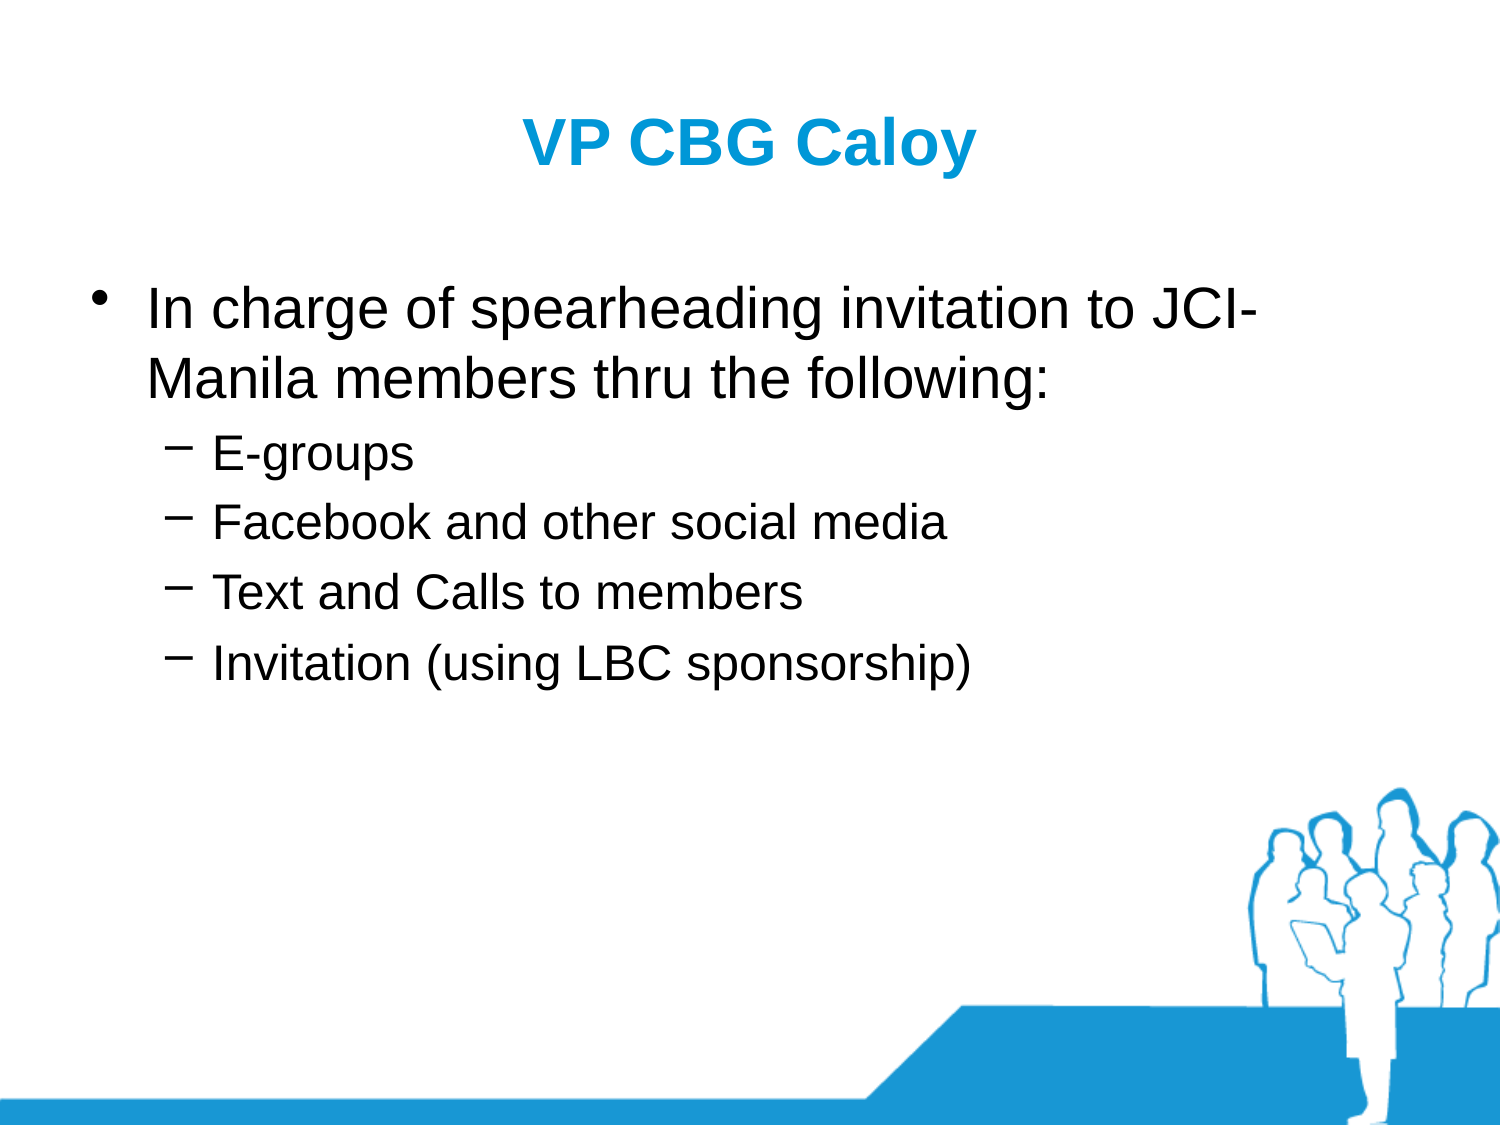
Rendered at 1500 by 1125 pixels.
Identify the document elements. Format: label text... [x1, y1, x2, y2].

list In charge of spearheading invitation to JCI-Manila members thru the following: E-groups Facebook and other social media Text and Calls to members Invitation (using LBC sponsorship) [74, 262, 1426, 1006]
picture [0, 0, 1500, 1125]
title VP CBG Caloy [74, 44, 1426, 233]
